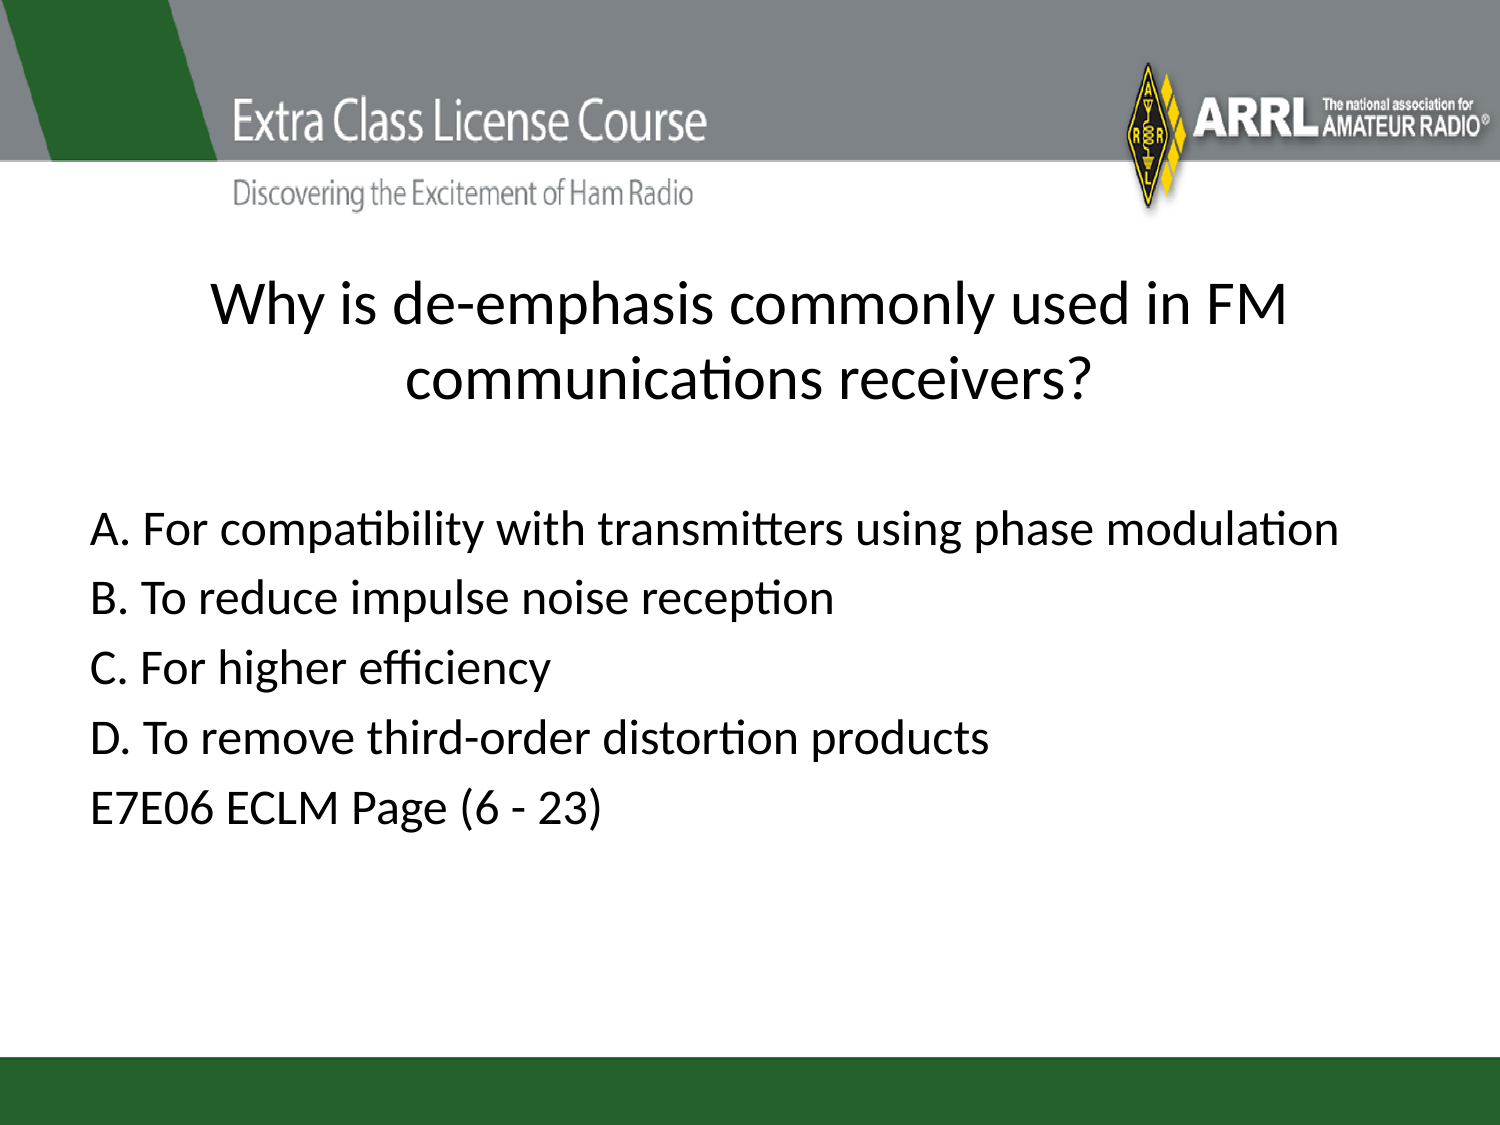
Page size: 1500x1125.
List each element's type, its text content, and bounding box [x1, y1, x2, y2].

picture [0, 0, 1500, 1125]
list A. For compatibility with transmitters using phase modulation B. To reduce impulse noise reception C. For higher efficiency D. To remove third-order distortion products E7E06 ECLM Page (6 - 23) [75, 487, 1425, 1005]
title Why is de-emphasis commonly used in FM communications receivers? [75, 254, 1425, 435]
